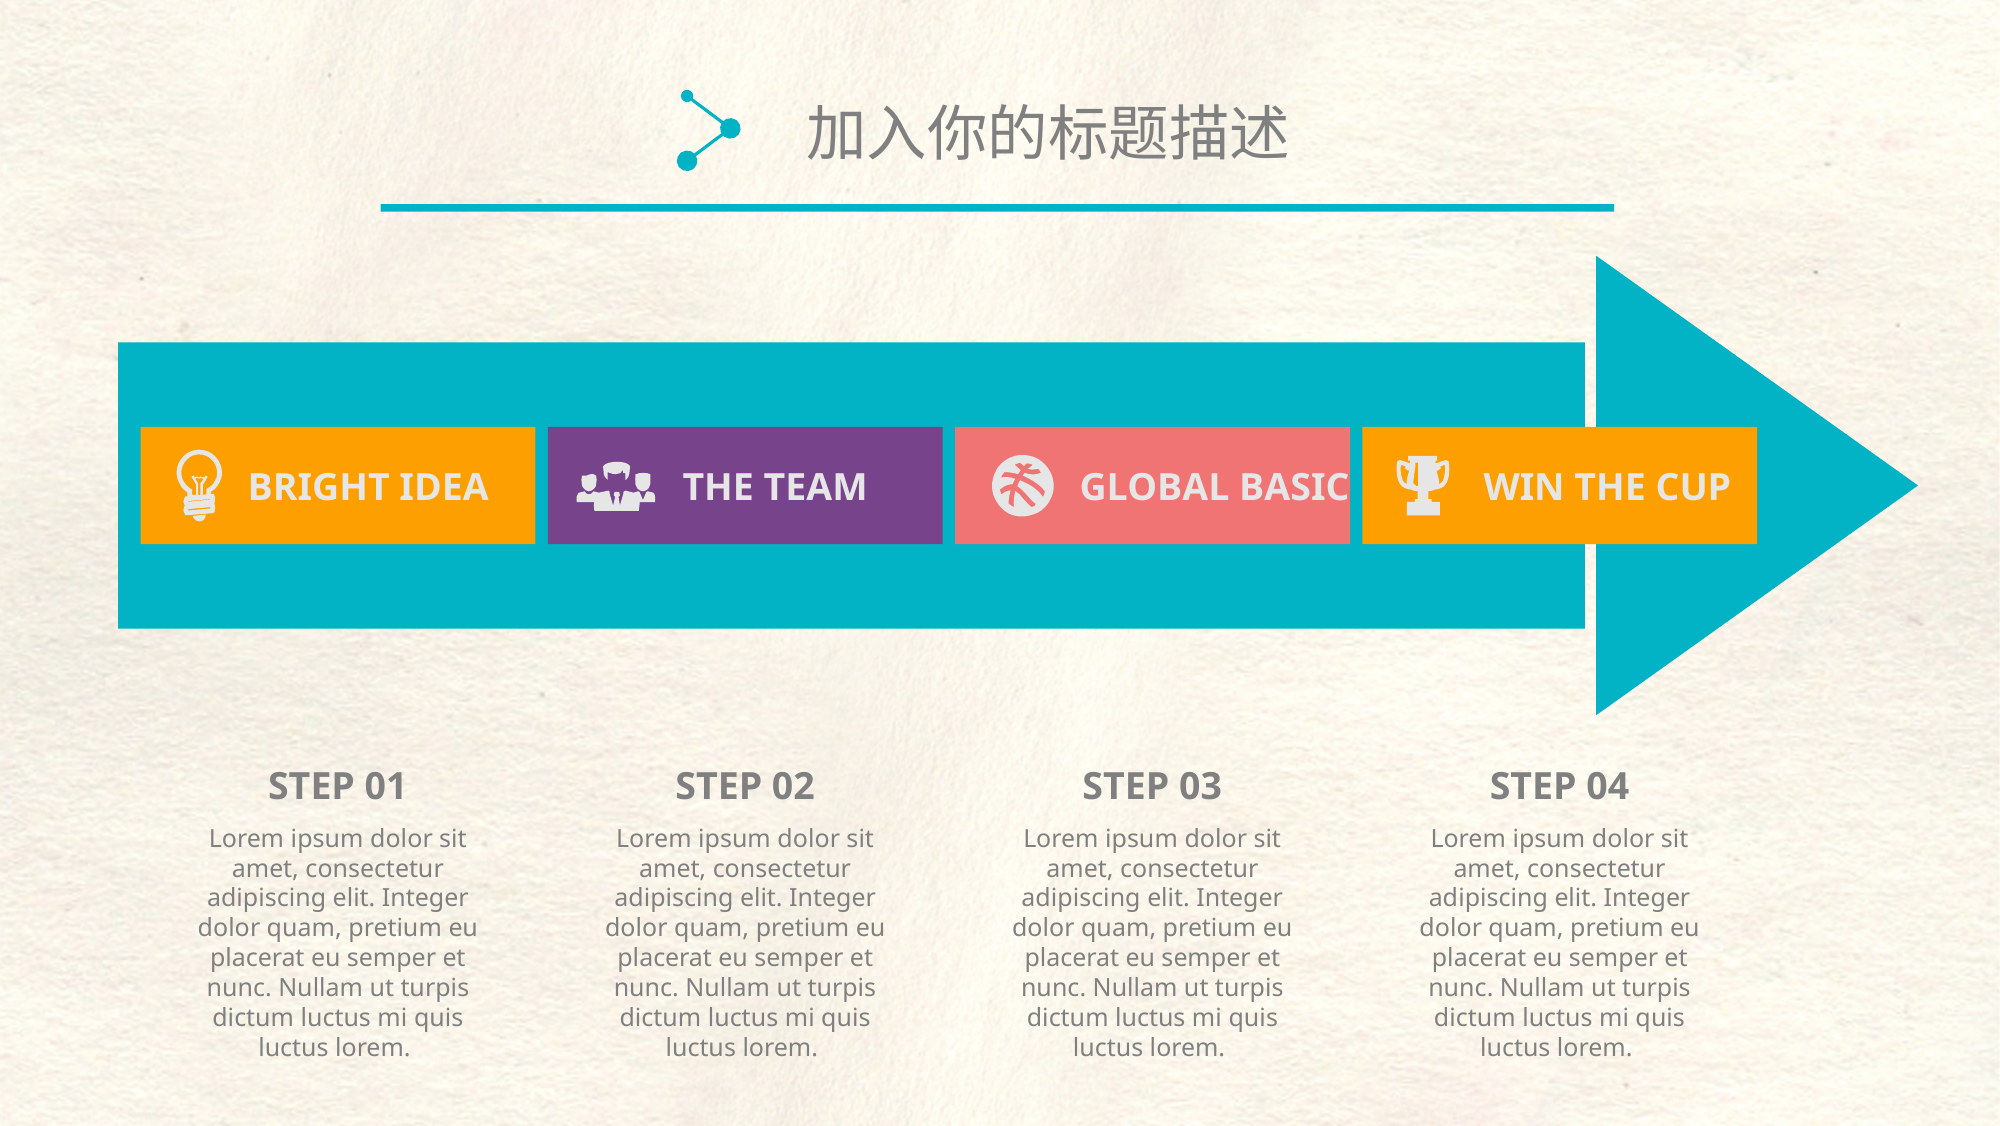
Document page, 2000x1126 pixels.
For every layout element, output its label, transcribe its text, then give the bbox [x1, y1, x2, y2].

picture [0, 0, 2000, 1126]
text_box [1594, 253, 1921, 718]
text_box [955, 426, 1371, 545]
text_box STEP 04 [1474, 754, 1645, 814]
text_box STEP 02 [660, 754, 830, 814]
text_box Lorem ipsum dolor sit amet, consectetur adipiscing elit. Integer dolor quam, pretium eu placerat eu semper et nunc. Nullam ut turpis dictum luctus mi quis luctus lorem. [979, 814, 1326, 1069]
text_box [380, 86, 1615, 212]
text_box Lorem ipsum dolor sit amet, consectetur adipiscing elit. Integer dolor quam, pretium eu placerat eu semper et nunc. Nullam ut turpis dictum luctus mi quis luctus lorem. [165, 814, 511, 1069]
text_box Lorem ipsum dolor sit amet, consectetur adipiscing elit. Integer dolor quam, pretium eu placerat eu semper et nunc. Nullam ut turpis dictum luctus mi quis luctus lorem. [572, 814, 918, 1069]
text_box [140, 426, 536, 545]
text_box STEP 01 [253, 754, 423, 814]
text_box STEP 03 [1067, 754, 1238, 814]
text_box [1371, 426, 1758, 545]
text_box Lorem ipsum dolor sit amet, consectetur adipiscing elit. Integer dolor quam, pretium eu placerat eu semper et nunc. Nullam ut turpis dictum luctus mi quis luctus lorem. [1387, 814, 1733, 1069]
text_box [116, 340, 1587, 631]
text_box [547, 426, 943, 545]
